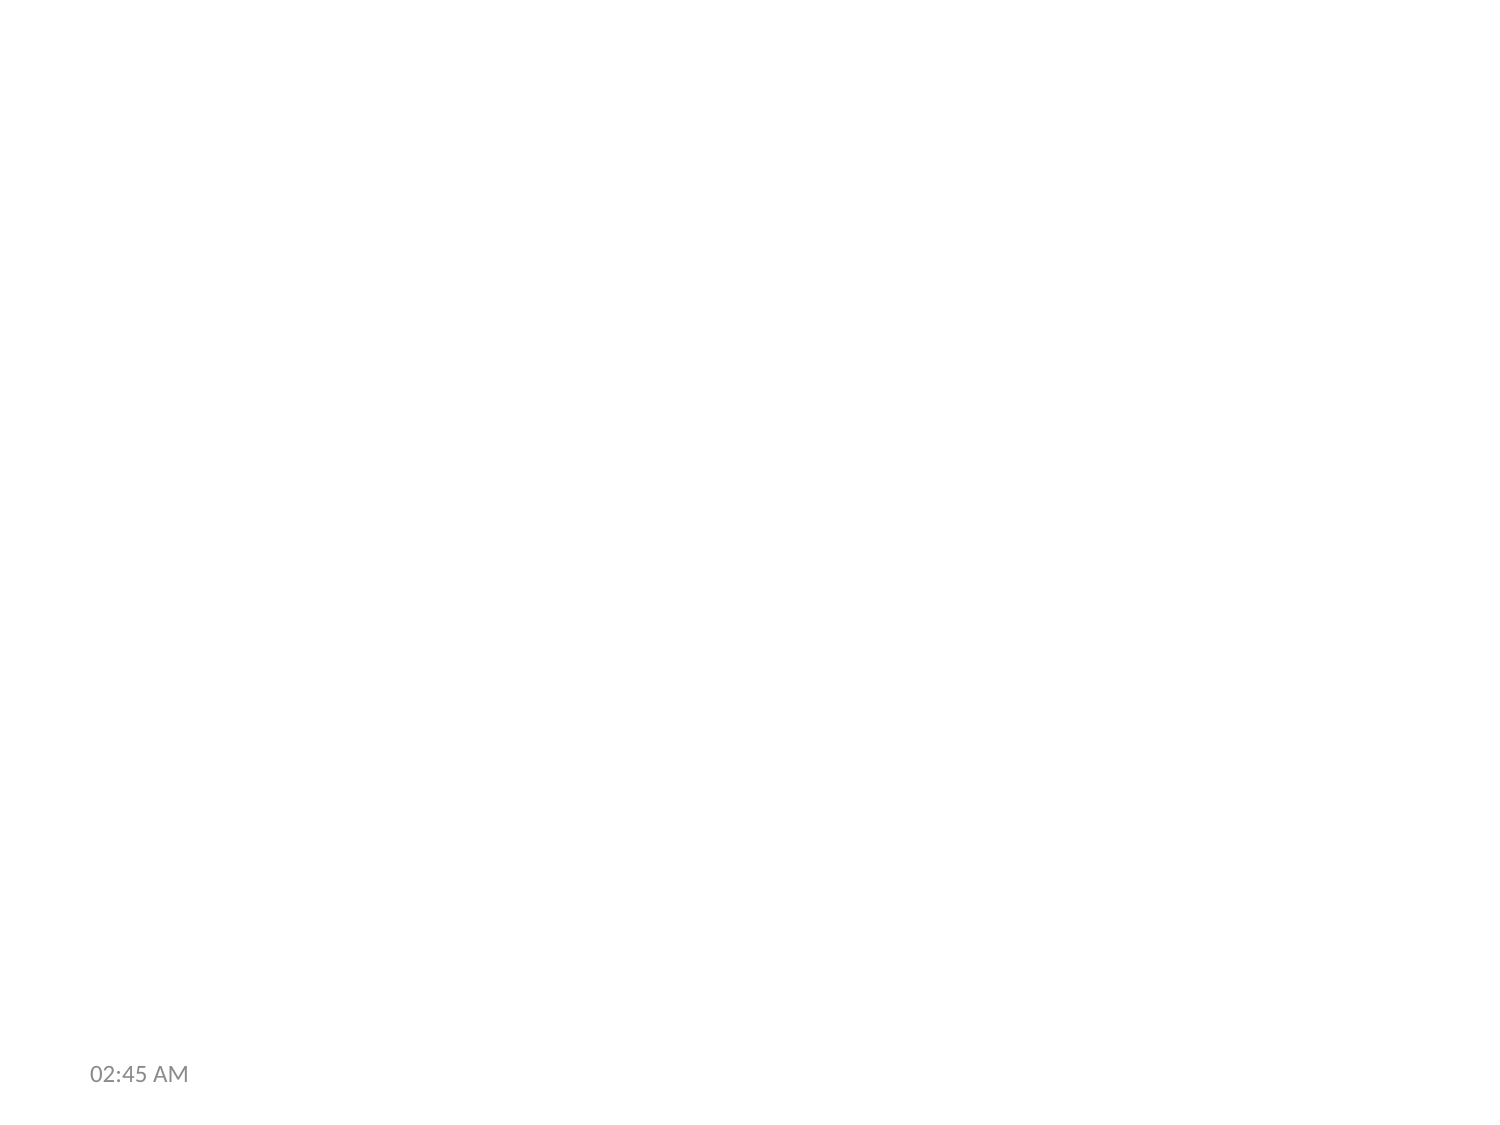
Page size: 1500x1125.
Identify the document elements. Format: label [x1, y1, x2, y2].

slide_number [75, 1042, 425, 1103]
